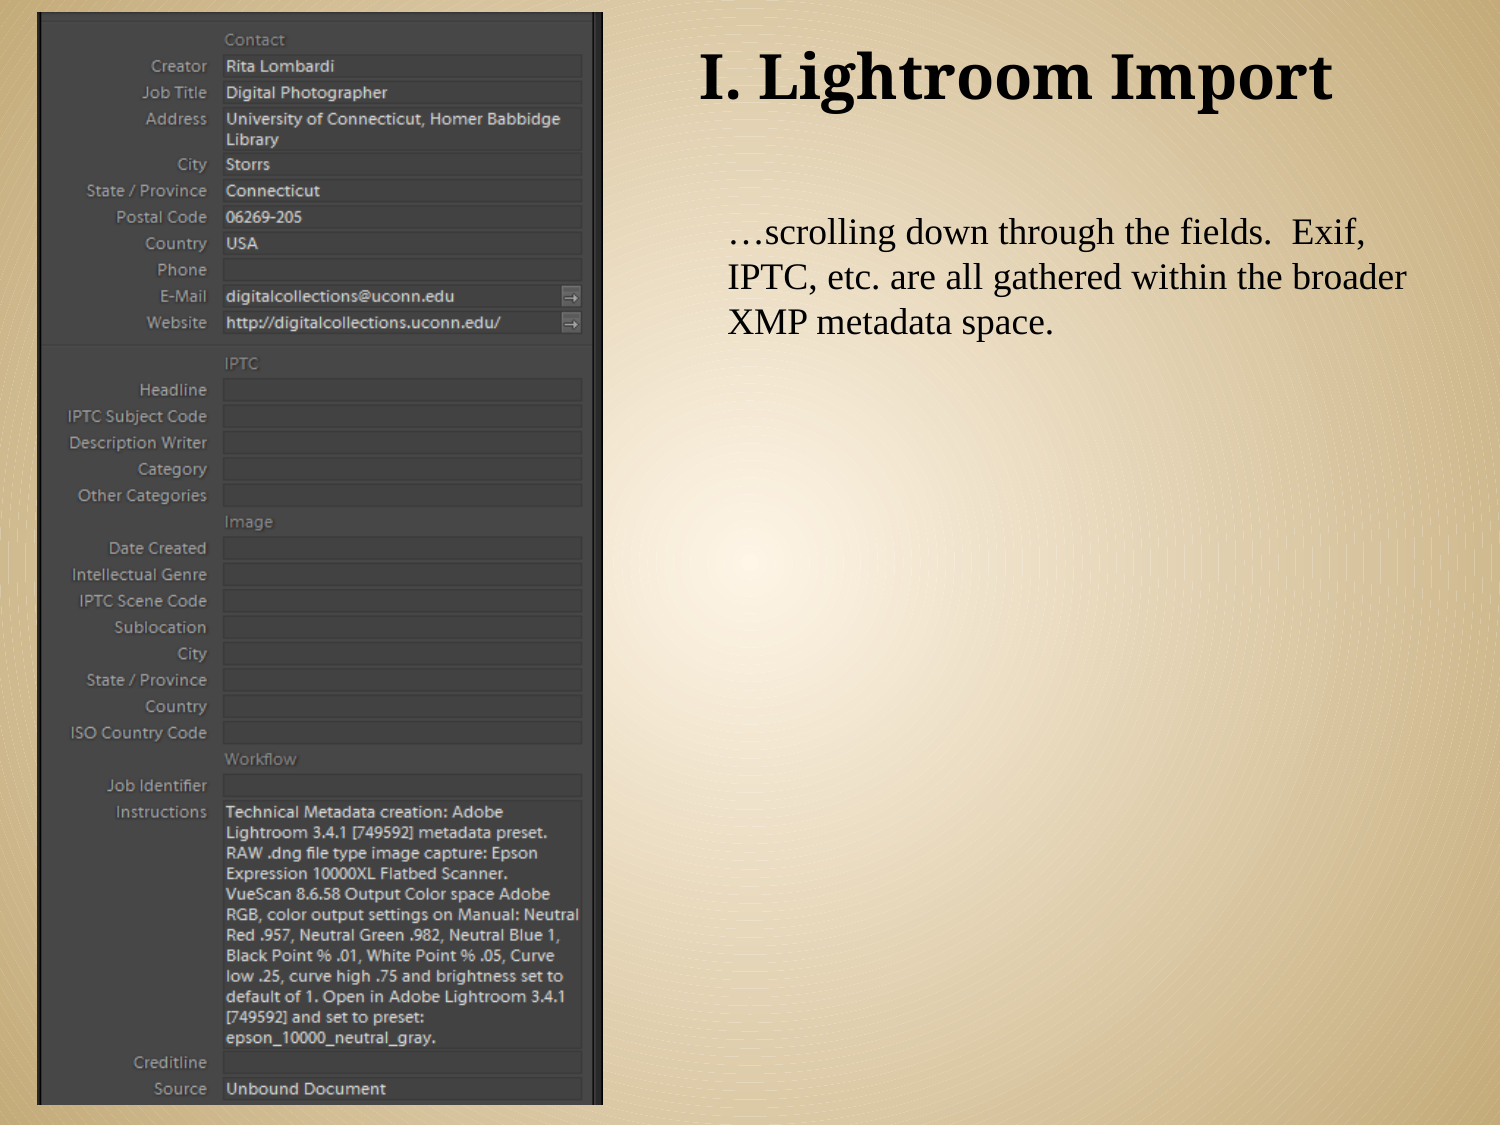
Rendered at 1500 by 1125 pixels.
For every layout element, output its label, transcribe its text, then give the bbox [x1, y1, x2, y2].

picture [37, 12, 603, 1105]
text_box I. Lightroom Import [603, 49, 1338, 113]
text_box …scrolling down through the fields. Exif, IPTC, etc. are all gathered within the broader XMP metadata space. [712, 199, 1450, 350]
